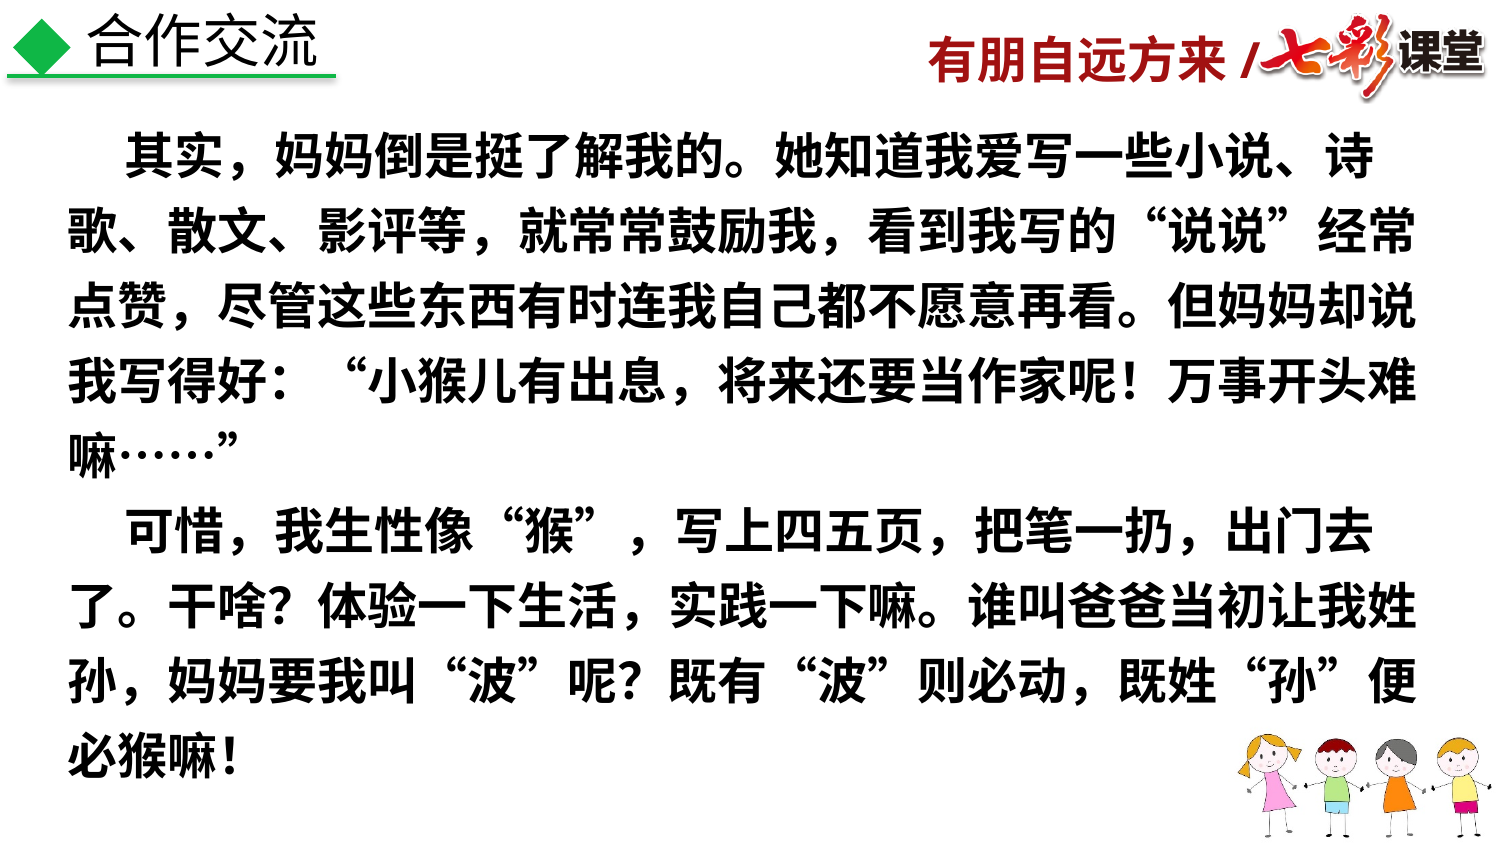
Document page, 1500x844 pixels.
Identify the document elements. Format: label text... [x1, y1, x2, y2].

picture [1254, 8, 1491, 104]
picture [1228, 683, 1500, 844]
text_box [6, 0, 337, 83]
text_box 其实，妈妈倒是挺了解我的。她知道我爱写一些小说、诗歌、散文、影评等，就常常鼓励我，看到我写的“说说”经常点赞，尽管这些东西有时连我自己都不愿意再看。但妈妈却说我写得好：“小猴儿有出息，将来还要当作家呢！万事开头难嘛……” 可惜，我生性像“猴”，写上四五页，把笔一扔，出门去了。干啥？体验一下生活，实践一下嘛。谁叫爸爸当初让我姓孙，妈妈要我叫“波”呢？既有“波”则必动，既姓“孙”便必猴嘛！ [53, 101, 1448, 792]
